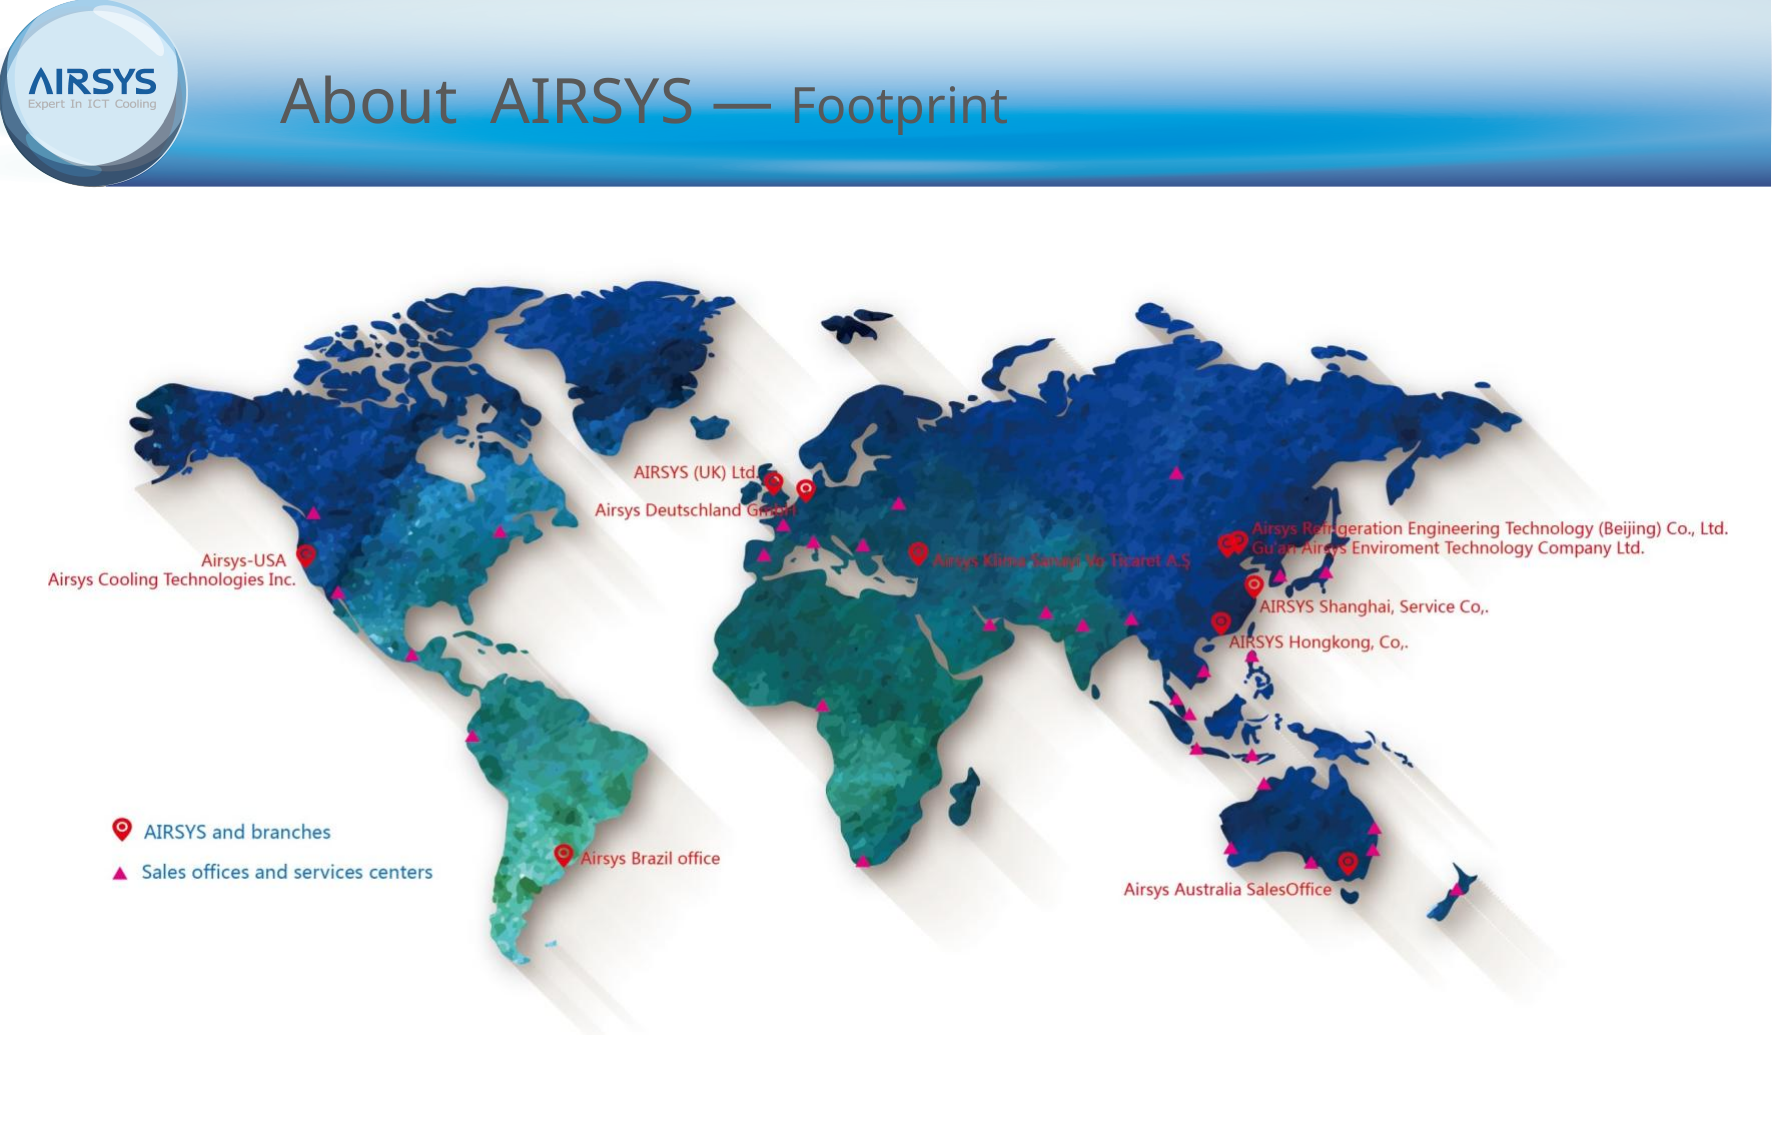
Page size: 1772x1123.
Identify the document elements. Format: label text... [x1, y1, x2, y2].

title About AIRSYS — Footprint [265, 31, 1772, 166]
picture [0, 0, 1772, 190]
picture [48, 247, 1728, 1035]
